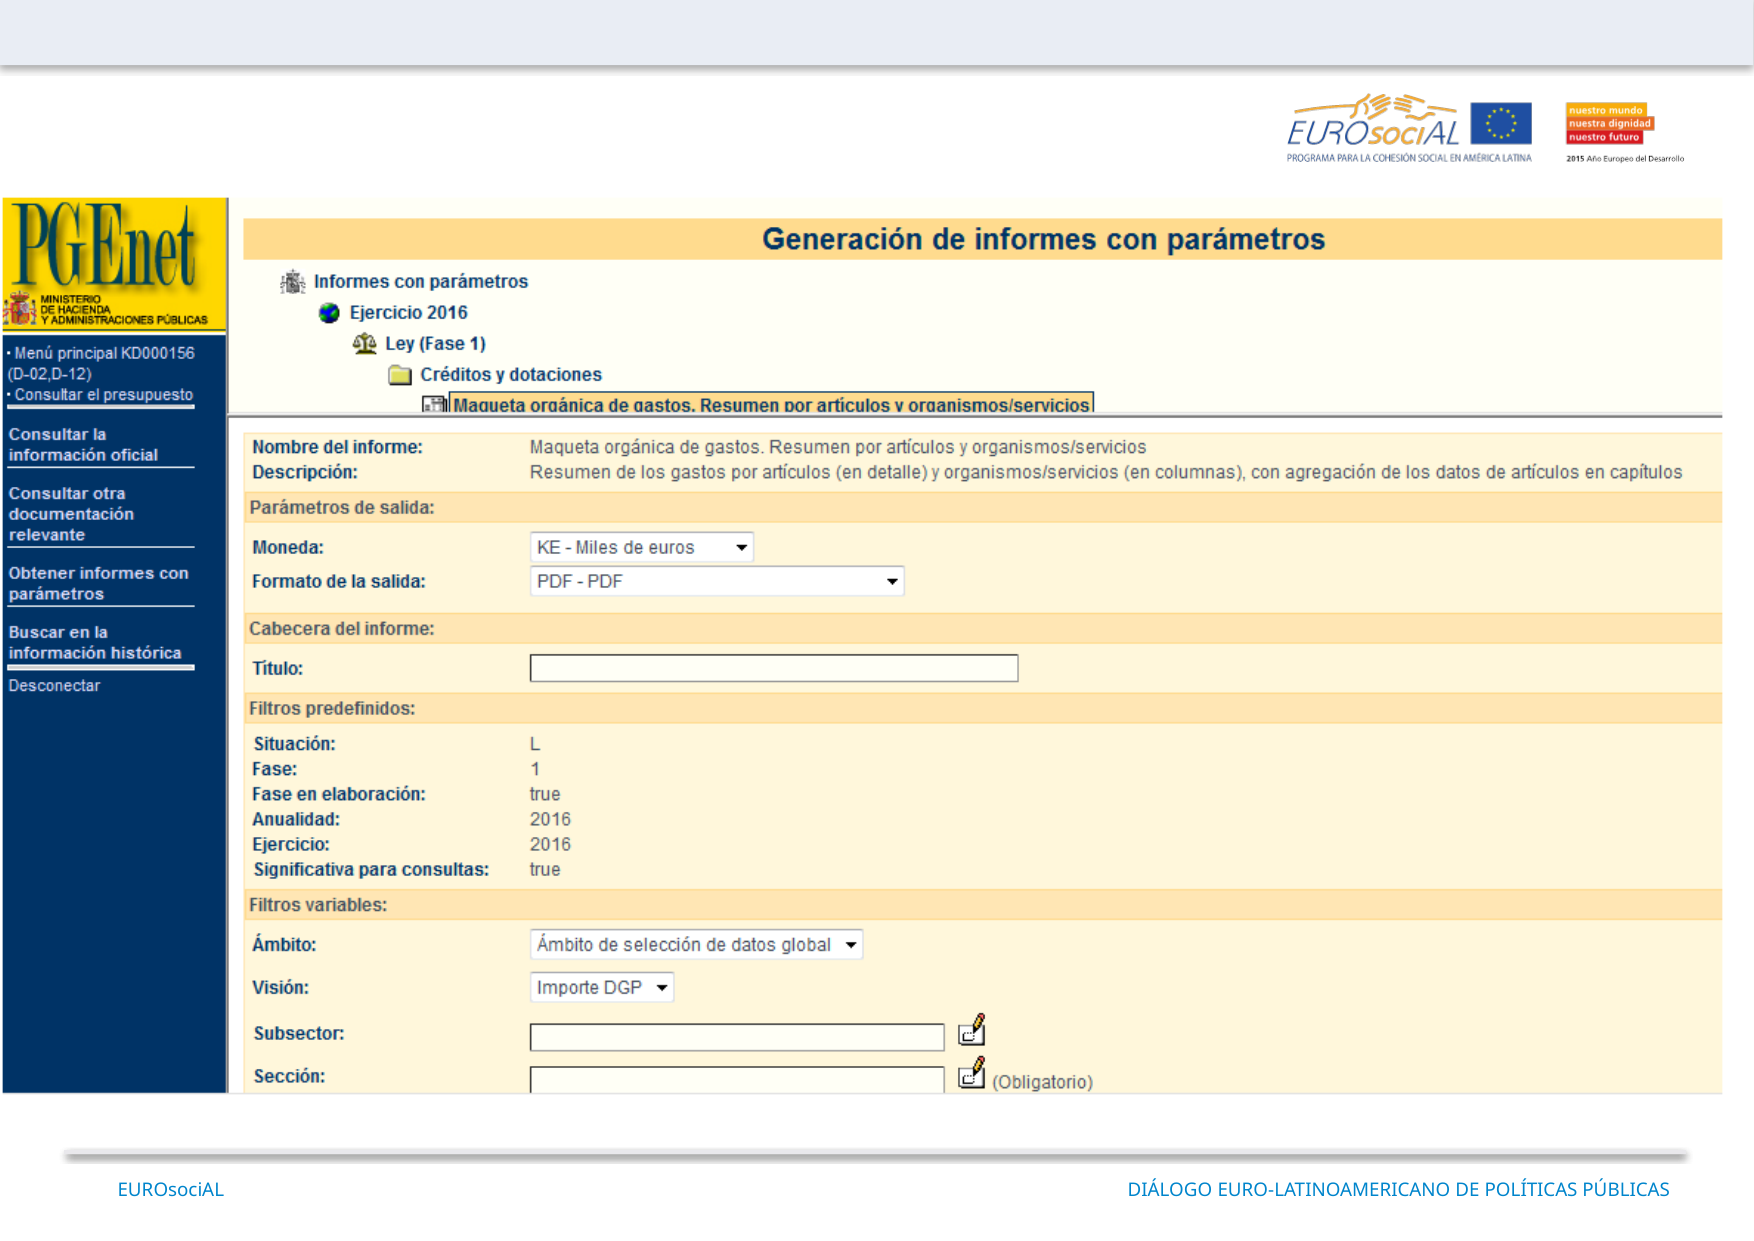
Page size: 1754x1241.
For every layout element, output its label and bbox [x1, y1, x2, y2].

picture [1278, 88, 1692, 173]
picture [0, 194, 1723, 1099]
